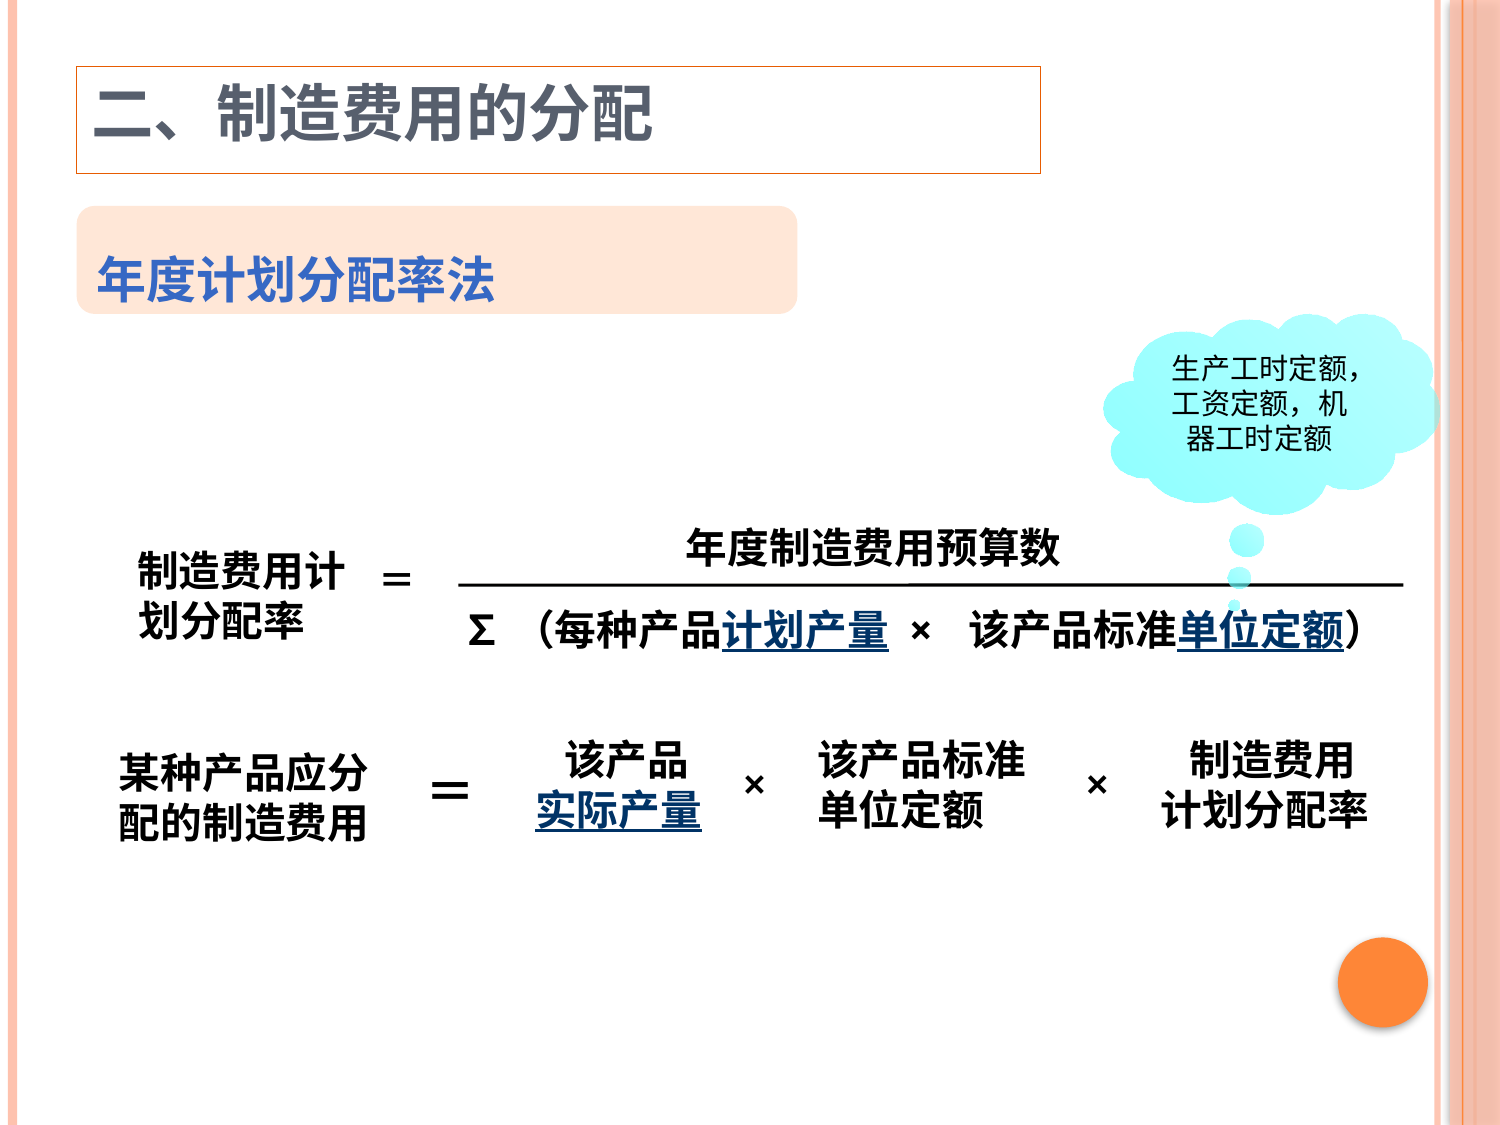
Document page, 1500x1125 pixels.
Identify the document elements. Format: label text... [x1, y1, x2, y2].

text_box 生产工时定额，工资定额，机器工时定额 [1103, 313, 1440, 510]
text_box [103, 726, 1416, 856]
text_box 年度计划分配率法 [76, 205, 798, 314]
text_box 二、制造费用的分配 [76, 66, 1041, 174]
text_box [79, 513, 1434, 663]
